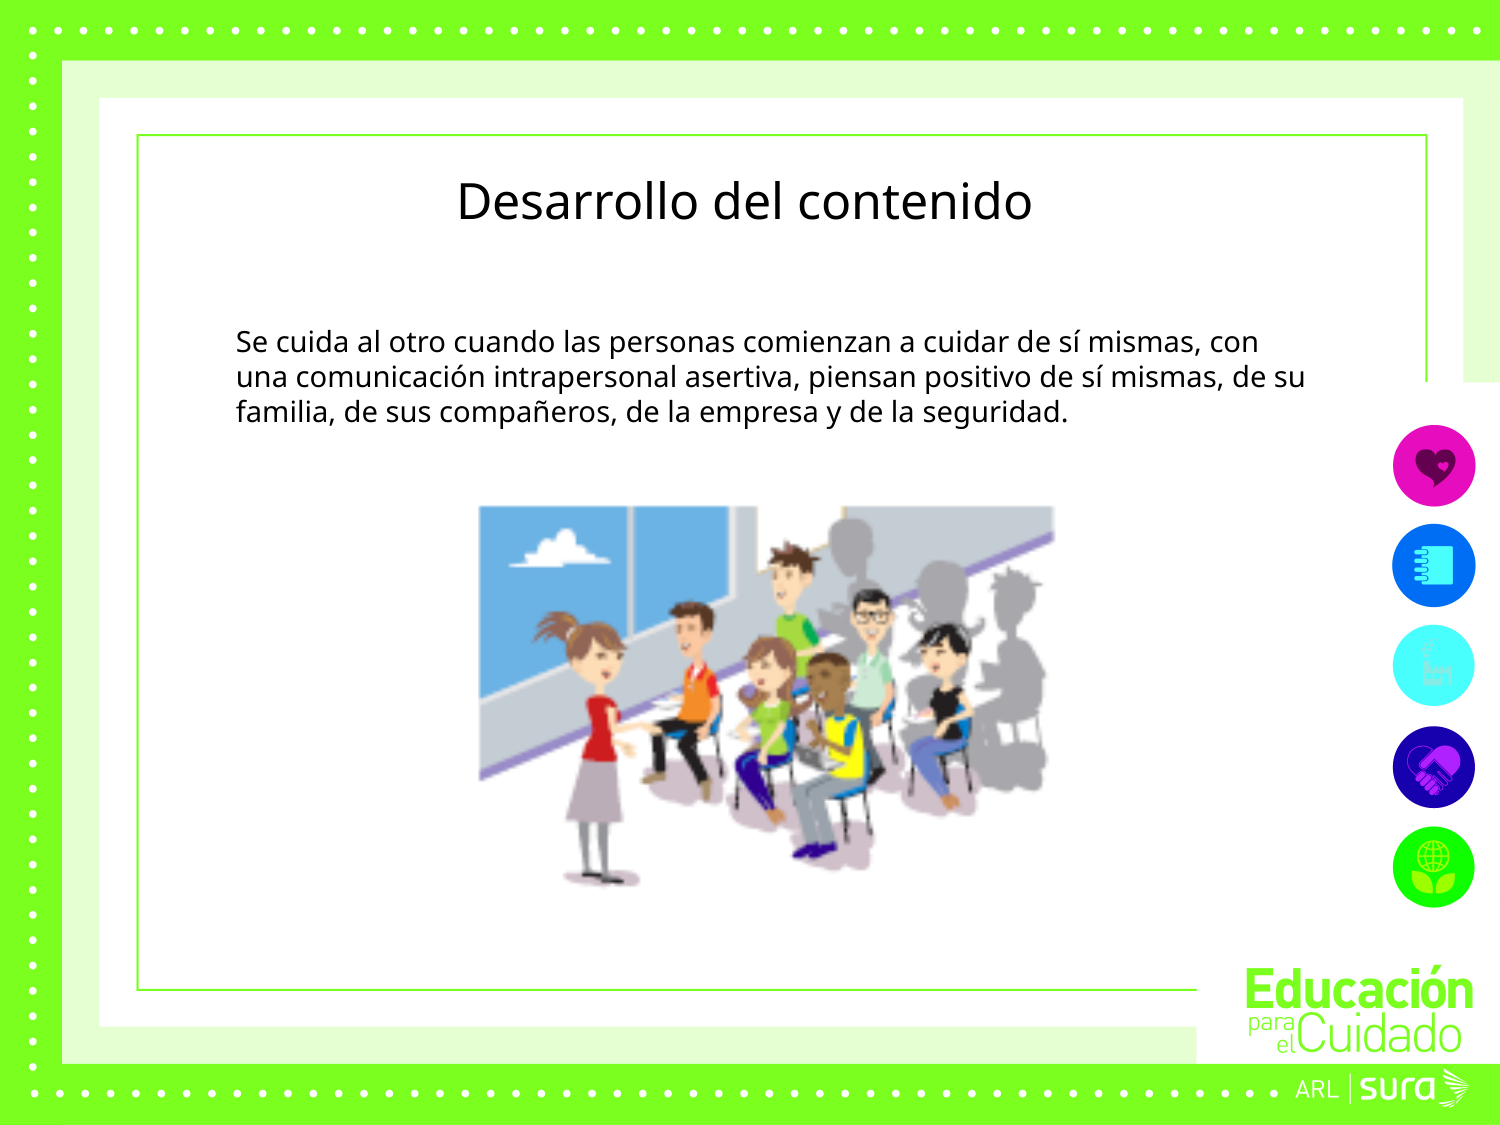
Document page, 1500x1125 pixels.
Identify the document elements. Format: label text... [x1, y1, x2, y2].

picture [0, 0, 1500, 1125]
text_box Desarrollo del contenido [441, 161, 1063, 237]
text_box Se cuida al otro cuando las personas comienzan a cuidar de sí mismas, con una comunicación intrapersonal asertiva, piensan positivo de sí mismas, de su familia, de sus compañeros, de la empresa y de la seguridad. [220, 315, 1333, 436]
